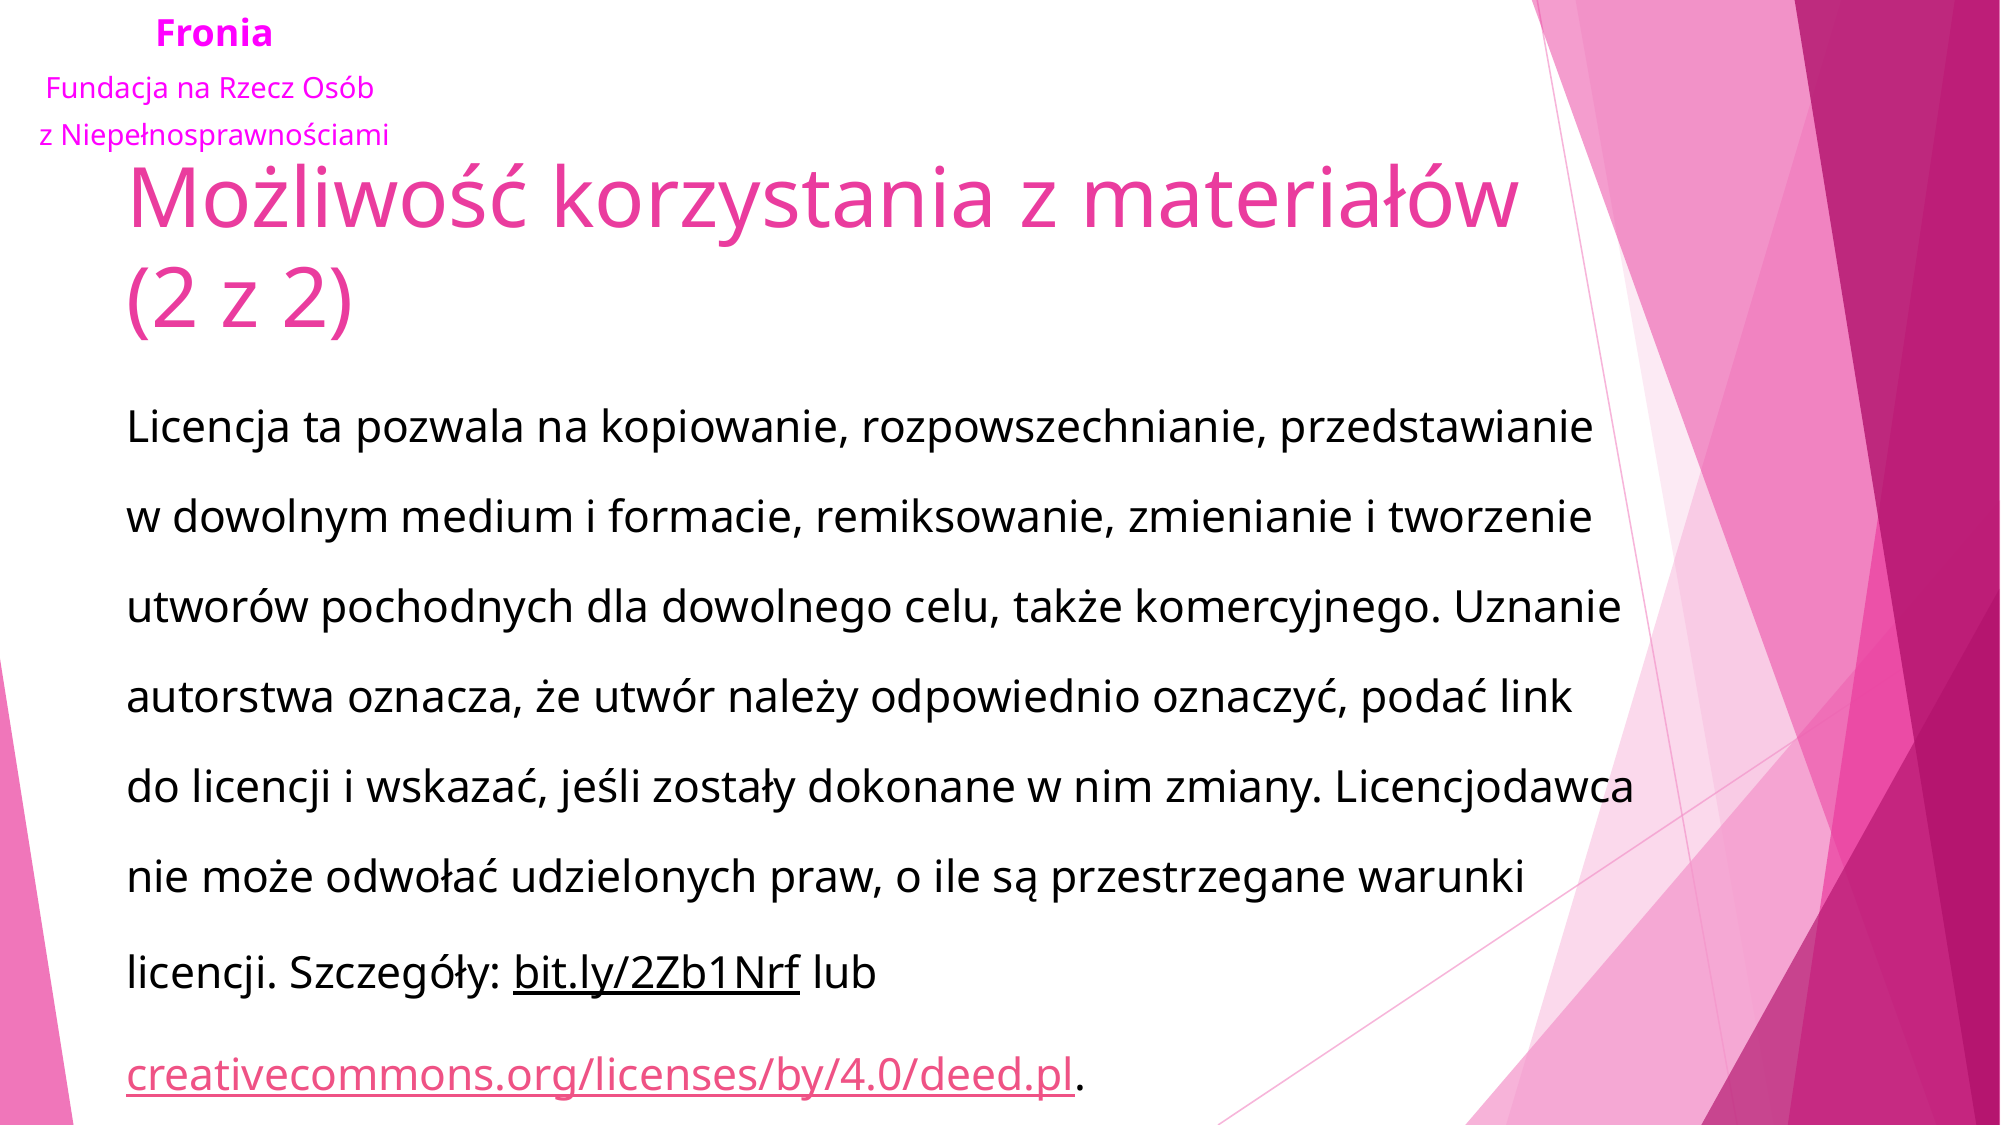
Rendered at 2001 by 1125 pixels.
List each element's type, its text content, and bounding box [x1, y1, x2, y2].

title Możliwość korzystania z materiałów (2 z 2) [111, 135, 1630, 353]
list Licencja ta pozwala na kopiowanie, rozpowszechnianie, przedstawianie w dowolnym medium i formacie, remiksowanie, zmienianie i tworzenie utworów pochodnych dla dowolnego celu, także komercyjnego. Uznanie autorstwa oznacza, że utwór należy odpowiednio oznaczyć, podać link do licencji i wskazać, jeśli zostały dokonane w nim zmiany. Licencjodawca nie może odwołać udzielonych praw, o ile są przestrzegane warunki licencji. Szczegóły: bit.ly/2Zb1Nrf lub creativecommons.org/licenses/by/4.0/deed.pl. [111, 353, 1653, 1125]
